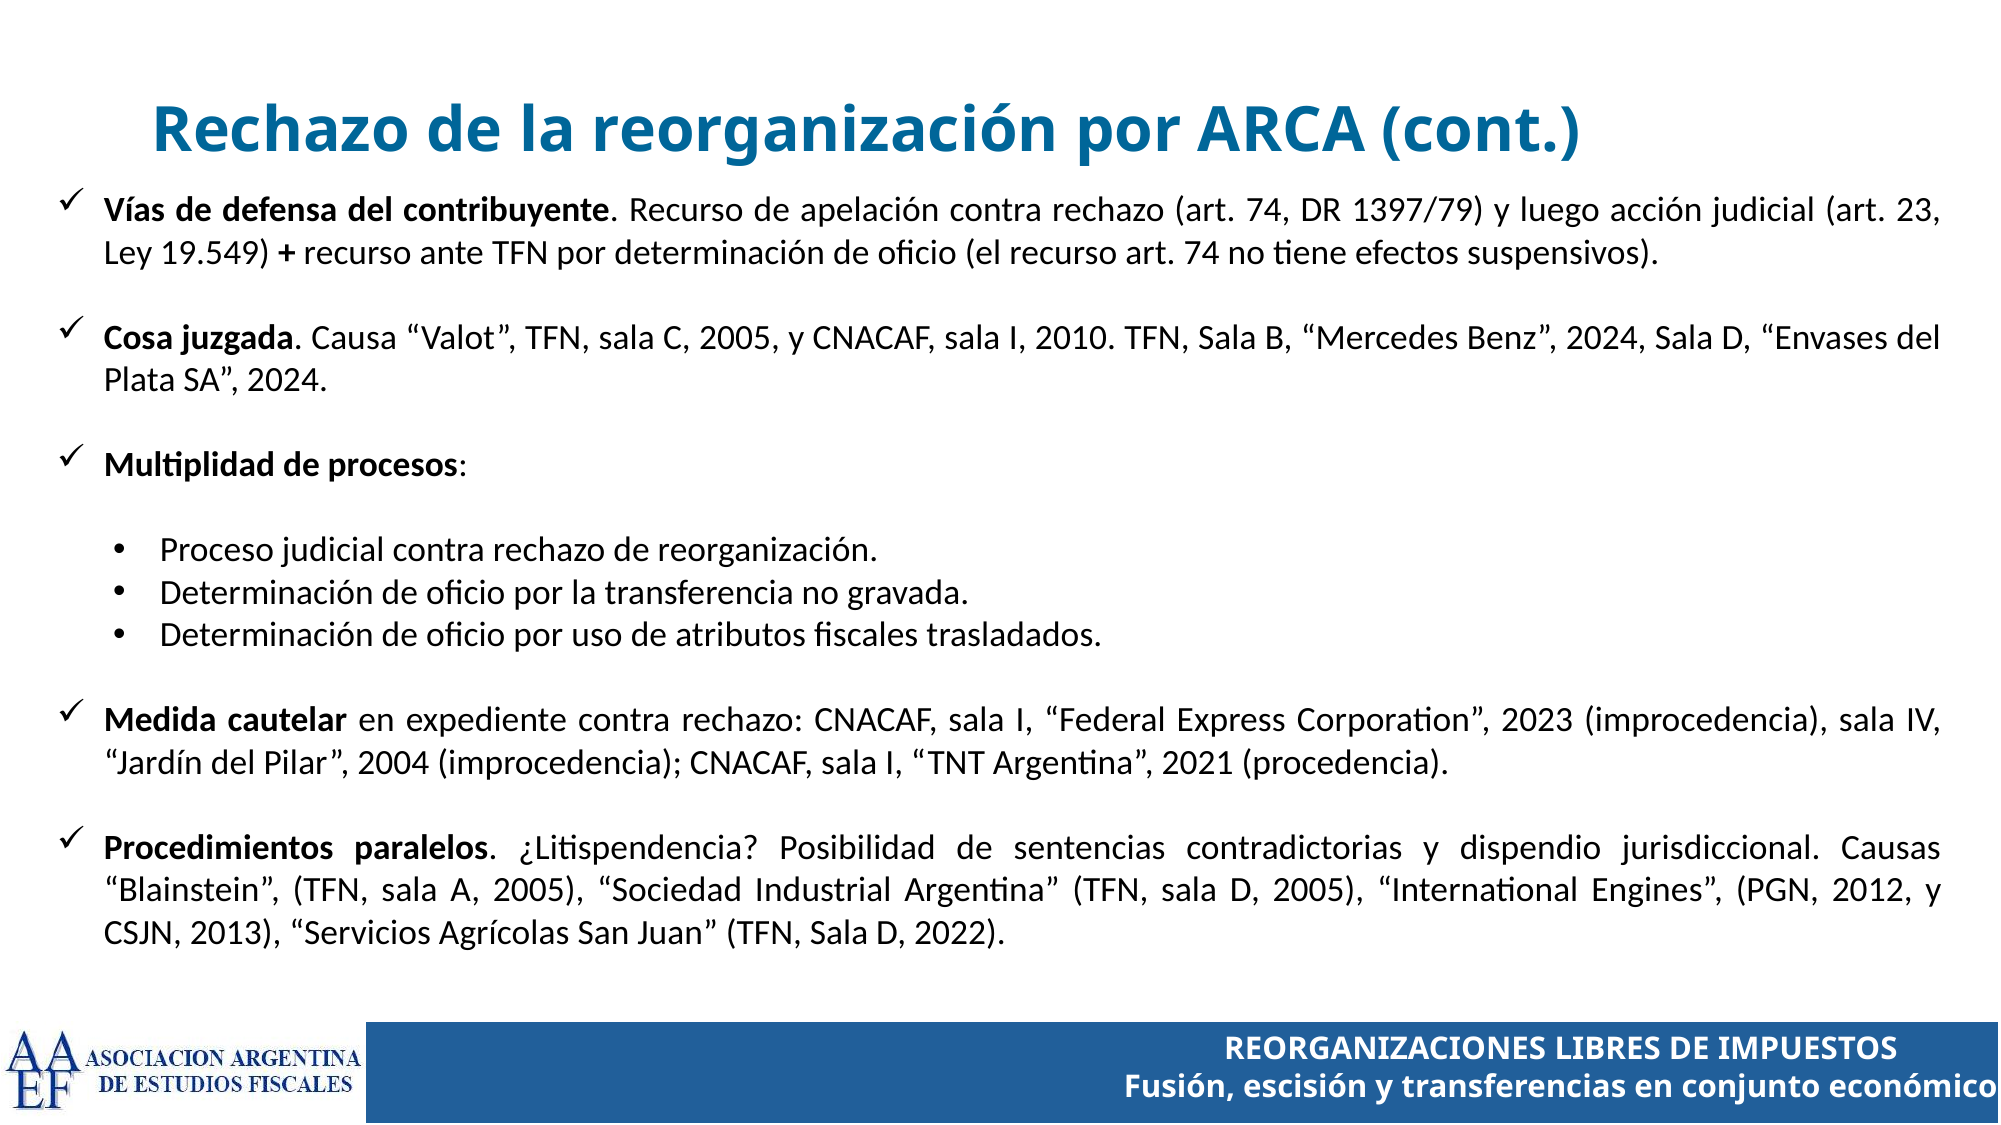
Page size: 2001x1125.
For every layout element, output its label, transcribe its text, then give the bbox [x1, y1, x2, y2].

text_box REORGANIZACIONES LIBRES DE IMPUESTOS Fusión, escisión y transferencias en conjunto económico [1067, 1021, 2000, 1112]
picture [1, 1020, 367, 1124]
title Rechazo de la reorganización por ARCA (cont.) [136, 12, 1890, 173]
subtitle Vías de defensa del contribuyente. Recurso de apelación contra rechazo (art. 74, DR 1397/79) y luego acción judicial (art. 23, Ley 19.549) + recurso ante TFN por determinación de oficio (el recurso art. 74 no tiene efectos suspensivos). Cosa juzgada. Causa “Valot”, TFN, sala C, 2005, y CNACAF, sala I, 2010. TFN, Sala B, “Mercedes Benz”, 2024, Sala D, “Envases del Plata SA”, 2024. Multiplidad de procesos: Proceso judicial contra rechazo de reorganización. Determinación de oficio por la transferencia no gravada. Determinación de oficio por uso de atributos fiscales trasladados. Medida cautelar en expediente contra rechazo: CNACAF, sala I, “Federal Express Corporation”, 2023 (improcedencia), sala IV, “Jardín del Pilar”, 2004 (improcedencia); CNACAF, sala I, “TNT Argentina”, 2021 (procedencia). Procedimientos paralelos. ¿Litispendencia? Posibilidad de sentencias contradictorias y dispendio jurisdiccional. Causas “Blainstein”, (TFN, sala A, 2005), “Sociedad Industrial Argentina” (TFN, sala D, 2005), “International Engines”, (PGN, 2012, y CSJN, 2013), “Servicios Agrícolas San Juan” (TFN, Sala D, 2022). [41, 178, 1959, 960]
text_box [0, 1018, 2000, 1125]
